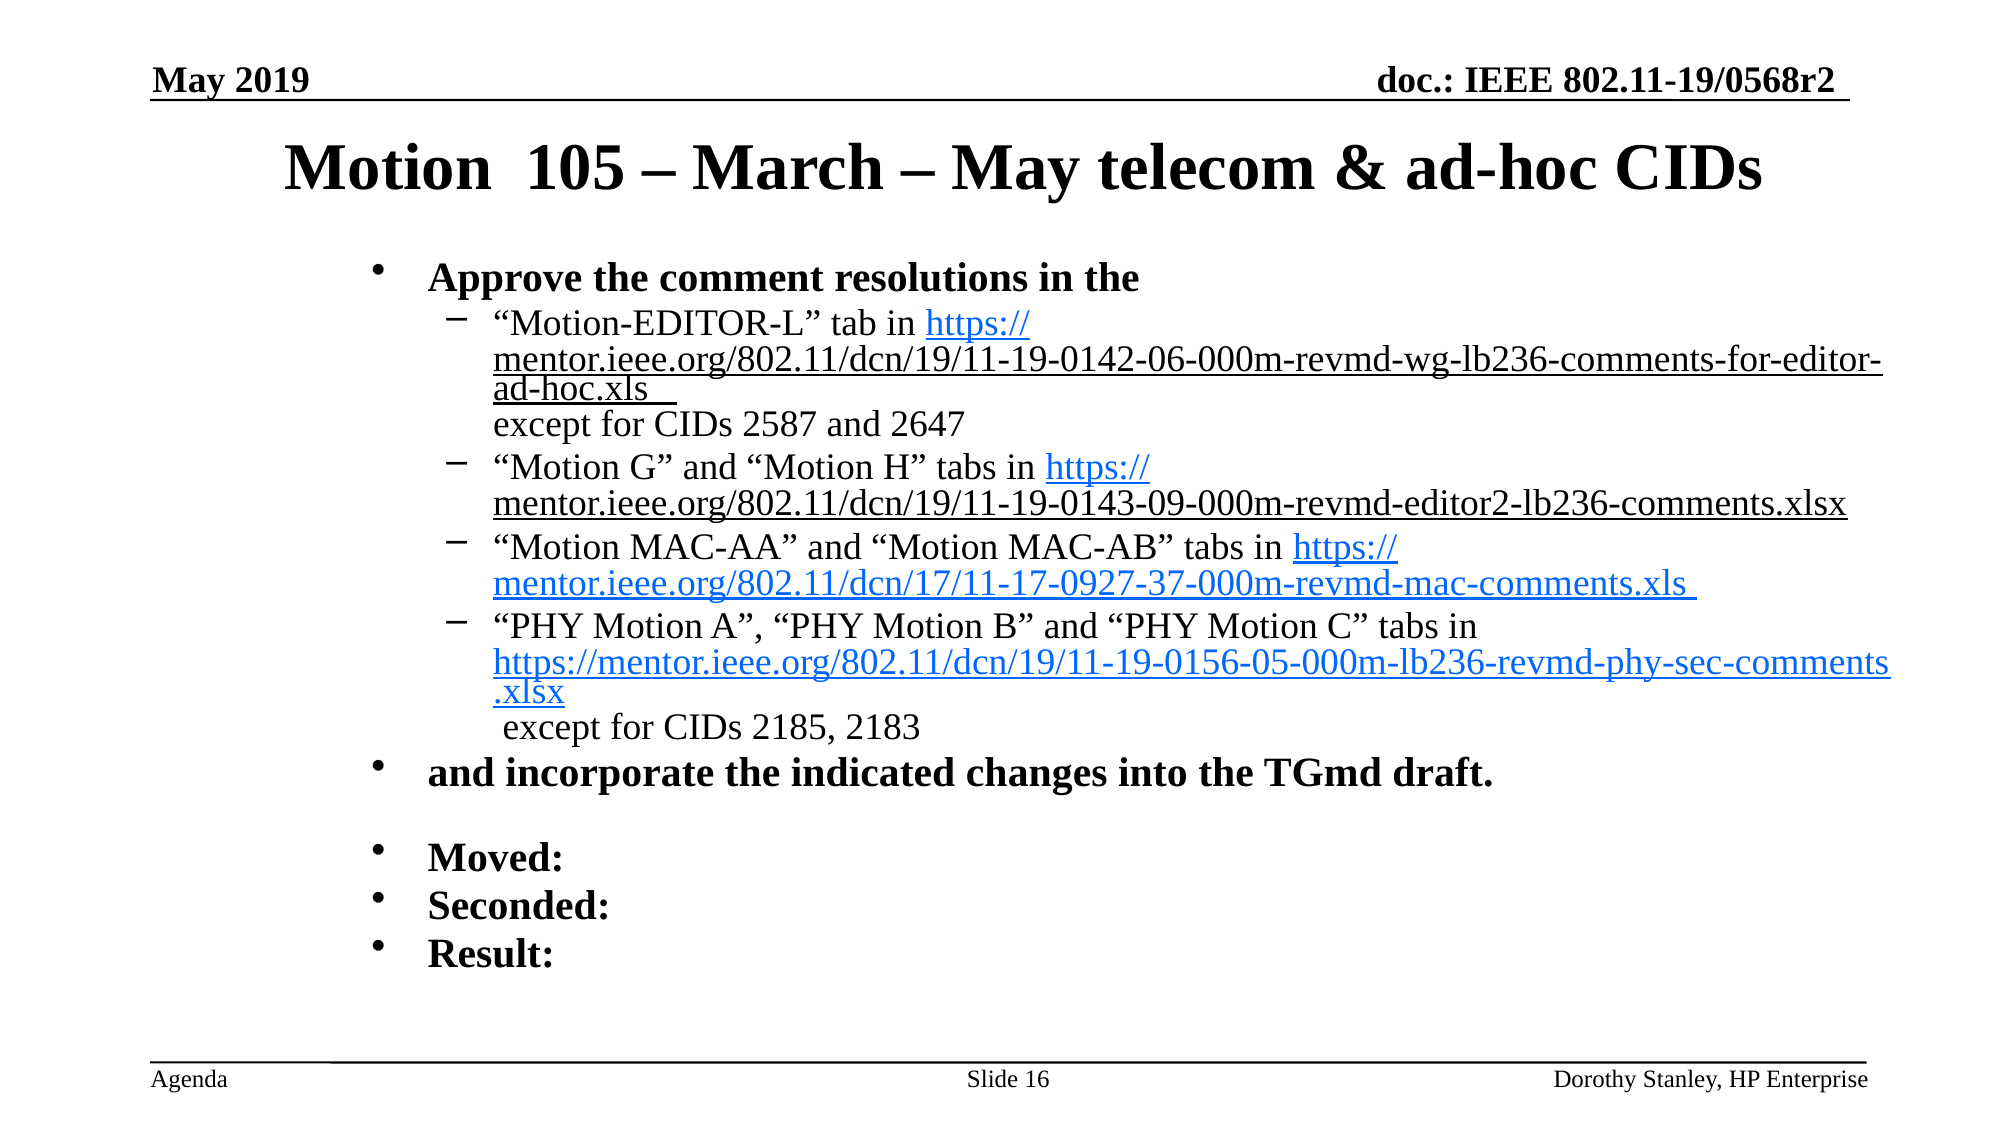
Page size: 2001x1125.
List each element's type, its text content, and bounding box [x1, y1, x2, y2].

list Approve the comment resolutions in the “Motion-EDITOR-L” tab in https://mentor.ieee.org/802.11/dcn/19/11-19-0142-06-000m-revmd-wg-lb236-comments-for-editor-ad-hoc.xls except for CIDs 2587 and 2647 “Motion G” and “Motion H” tabs in https://mentor.ieee.org/802.11/dcn/19/11-19-0143-09-000m-revmd-editor2-lb236-comments.xlsx “Motion MAC-AA” and “Motion MAC-AB” tabs in https://mentor.ieee.org/802.11/dcn/17/11-17-0927-37-000m-revmd-mac-comments.xls “PHY Motion A”, “PHY Motion B” and “PHY Motion C” tabs in https://mentor.ieee.org/802.11/dcn/19/11-19-0156-05-000m-lb236-revmd-phy-sec-comments.xlsx except for CIDs 2185, 2183 and incorporate the indicated changes into the TGmd draft. Moved: Seconded: Result: [356, 251, 1911, 1002]
footer Dorothy Stanley, HP Enterprise [1549, 1062, 1869, 1093]
slide_number Slide 16 [966, 1062, 1051, 1093]
title Motion 105 – March – May telecom & ad-hoc CIDs [200, 75, 1850, 250]
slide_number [152, 54, 567, 100]
